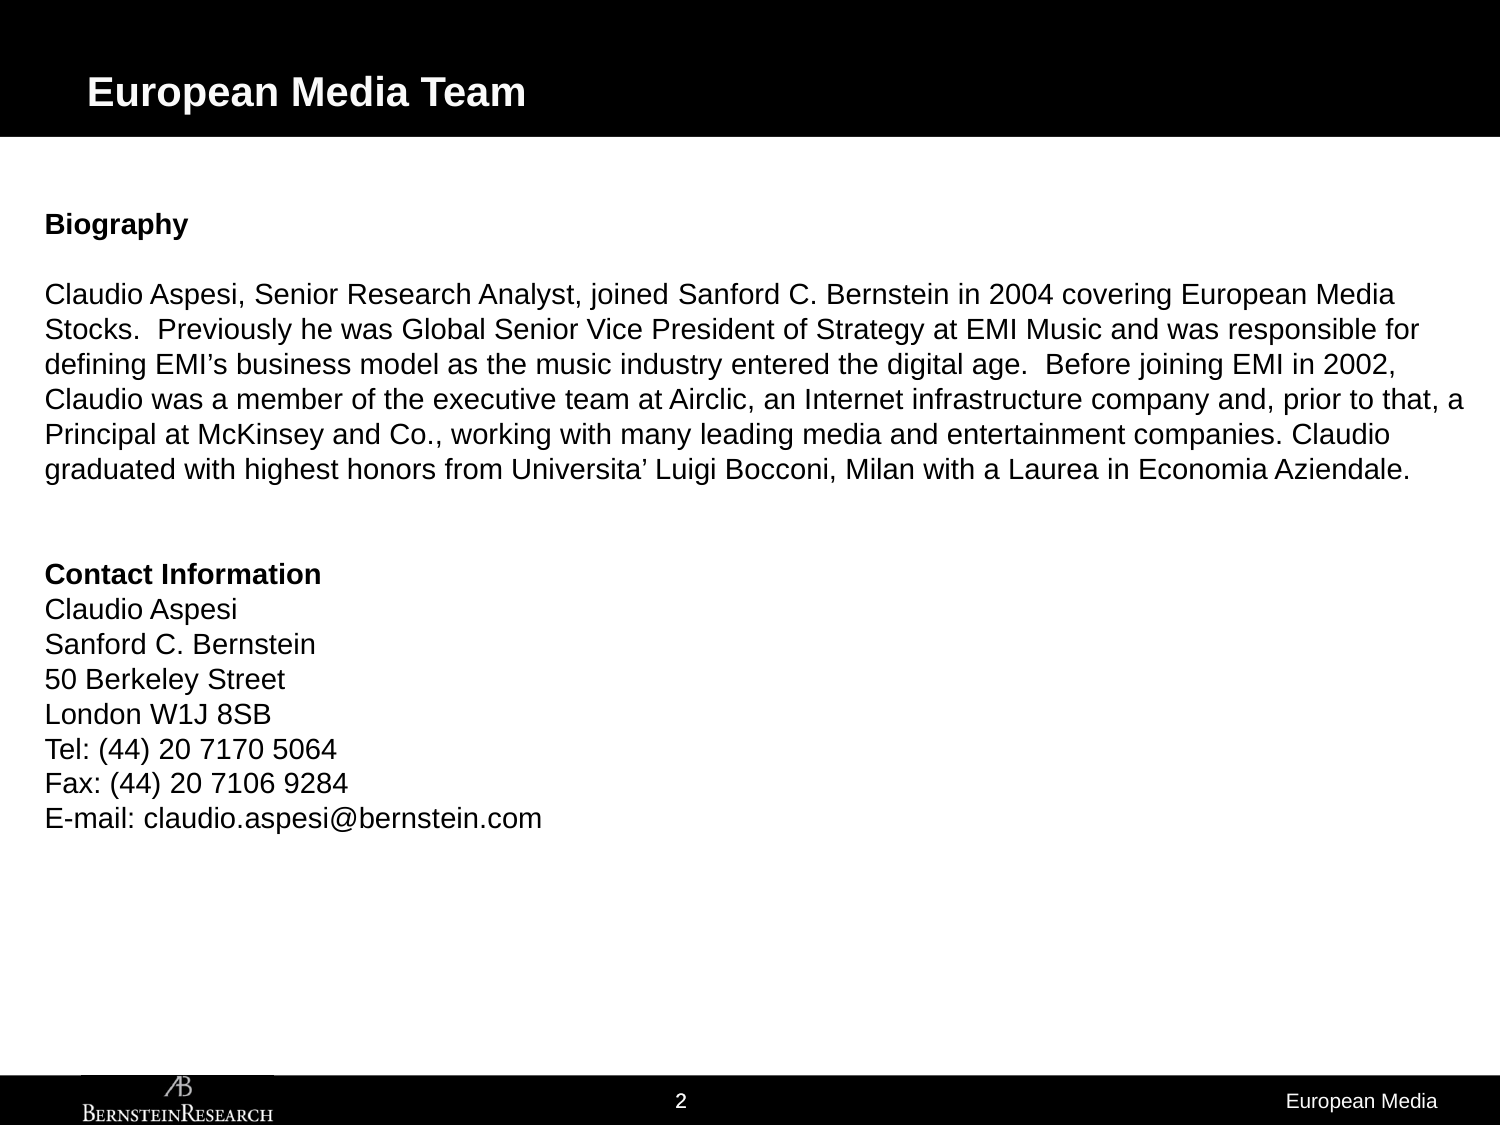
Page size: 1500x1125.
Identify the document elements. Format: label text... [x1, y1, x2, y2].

picture [81, 1075, 274, 1122]
title European Media Team [86, 0, 1451, 116]
text_box Biography Claudio Aspesi, Senior Research Analyst, joined Sanford C. Bernstein in 2004 covering European Media Stocks. Previously he was Global Senior Vice President of Strategy at EMI Music and was responsible for defining EMI’s business model as the music industry entered the digital age. Before joining EMI in 2002, Claudio was a member of the executive team at Airclic, an Internet infrastructure company and, prior to that, a Principal at McKinsey and Co., working with many leading media and entertainment companies. Claudio graduated with highest honors from Universita’ Luigi Bocconi, Milan with a Laurea in Economia Aziendale. Contact Information Claudio Aspesi Sanford C. Bernstein 50 Berkeley Street London W1J 8SB Tel: (44) 20 7170 5064 Fax: (44) 20 7106 9284 E-mail: claudio.aspesi@bernstein.com [0, 198, 1500, 878]
